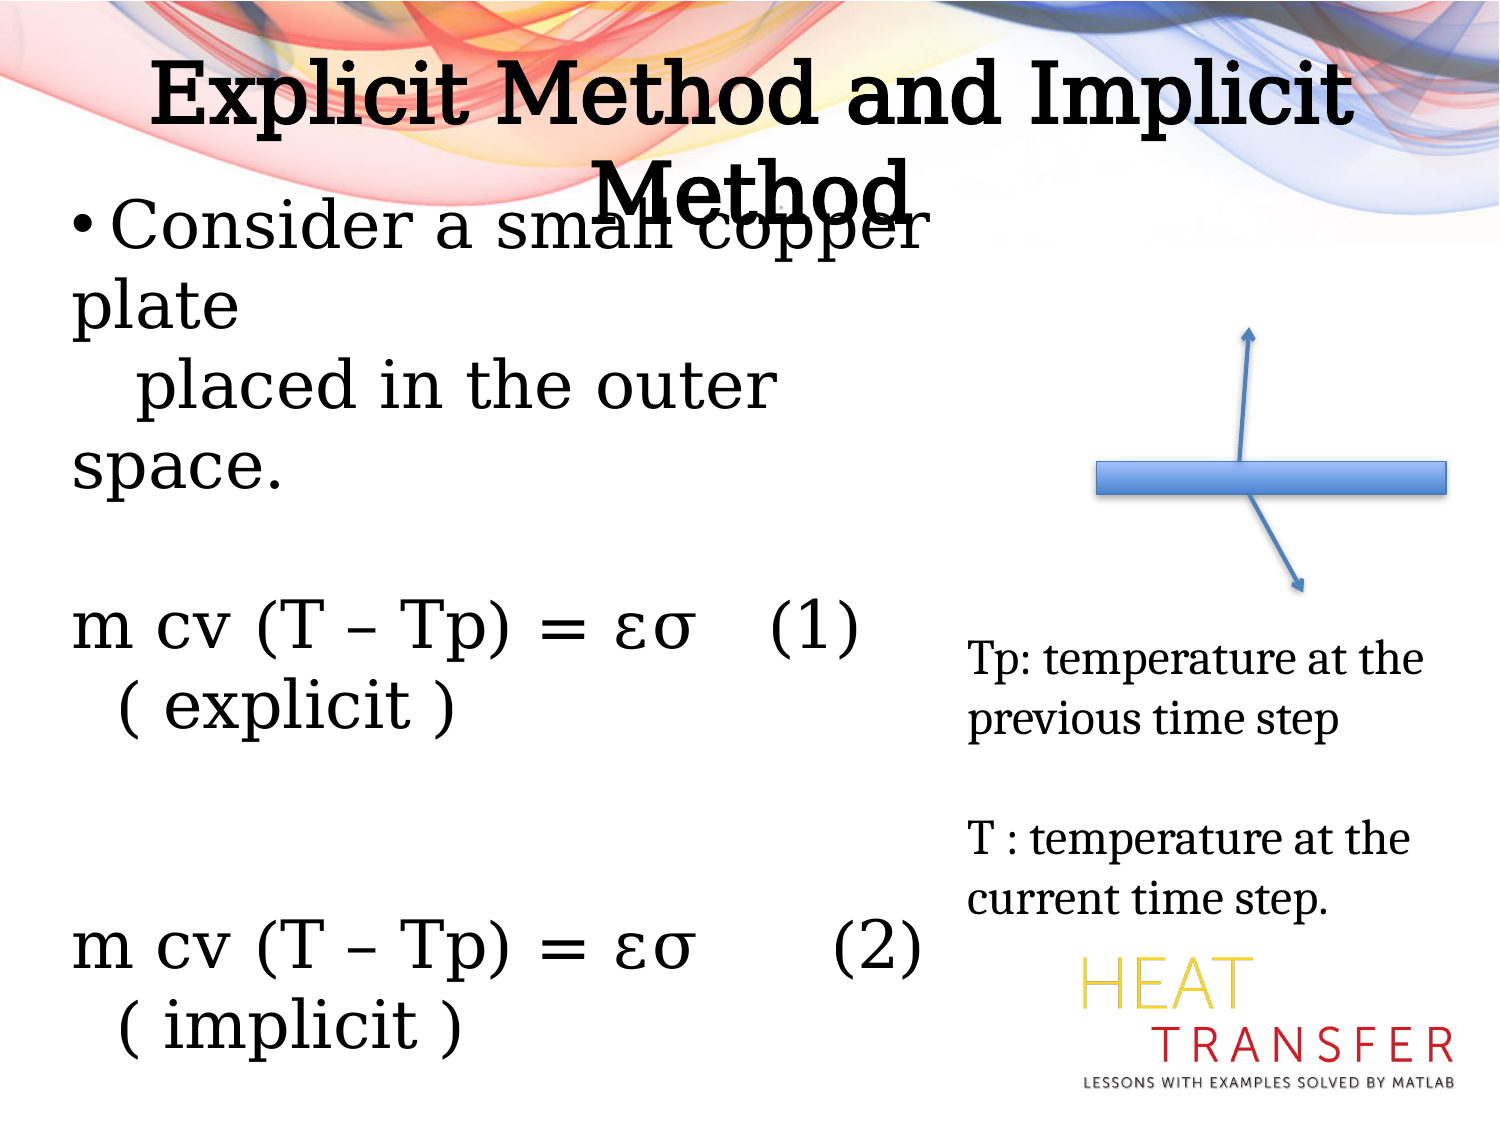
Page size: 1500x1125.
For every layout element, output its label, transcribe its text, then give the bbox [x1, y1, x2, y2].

text_box Explicit Method and Implicit Method [56, 31, 1446, 337]
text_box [1239, 326, 1250, 462]
text_box [113, 264, 750, 460]
text_box [1096, 461, 1447, 495]
picture [0, 1, 1499, 243]
text_box Tp: temperature at the previous time step T : temperature at the current time step. [952, 617, 1483, 932]
picture [1075, 946, 1464, 1093]
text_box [1248, 493, 1304, 593]
